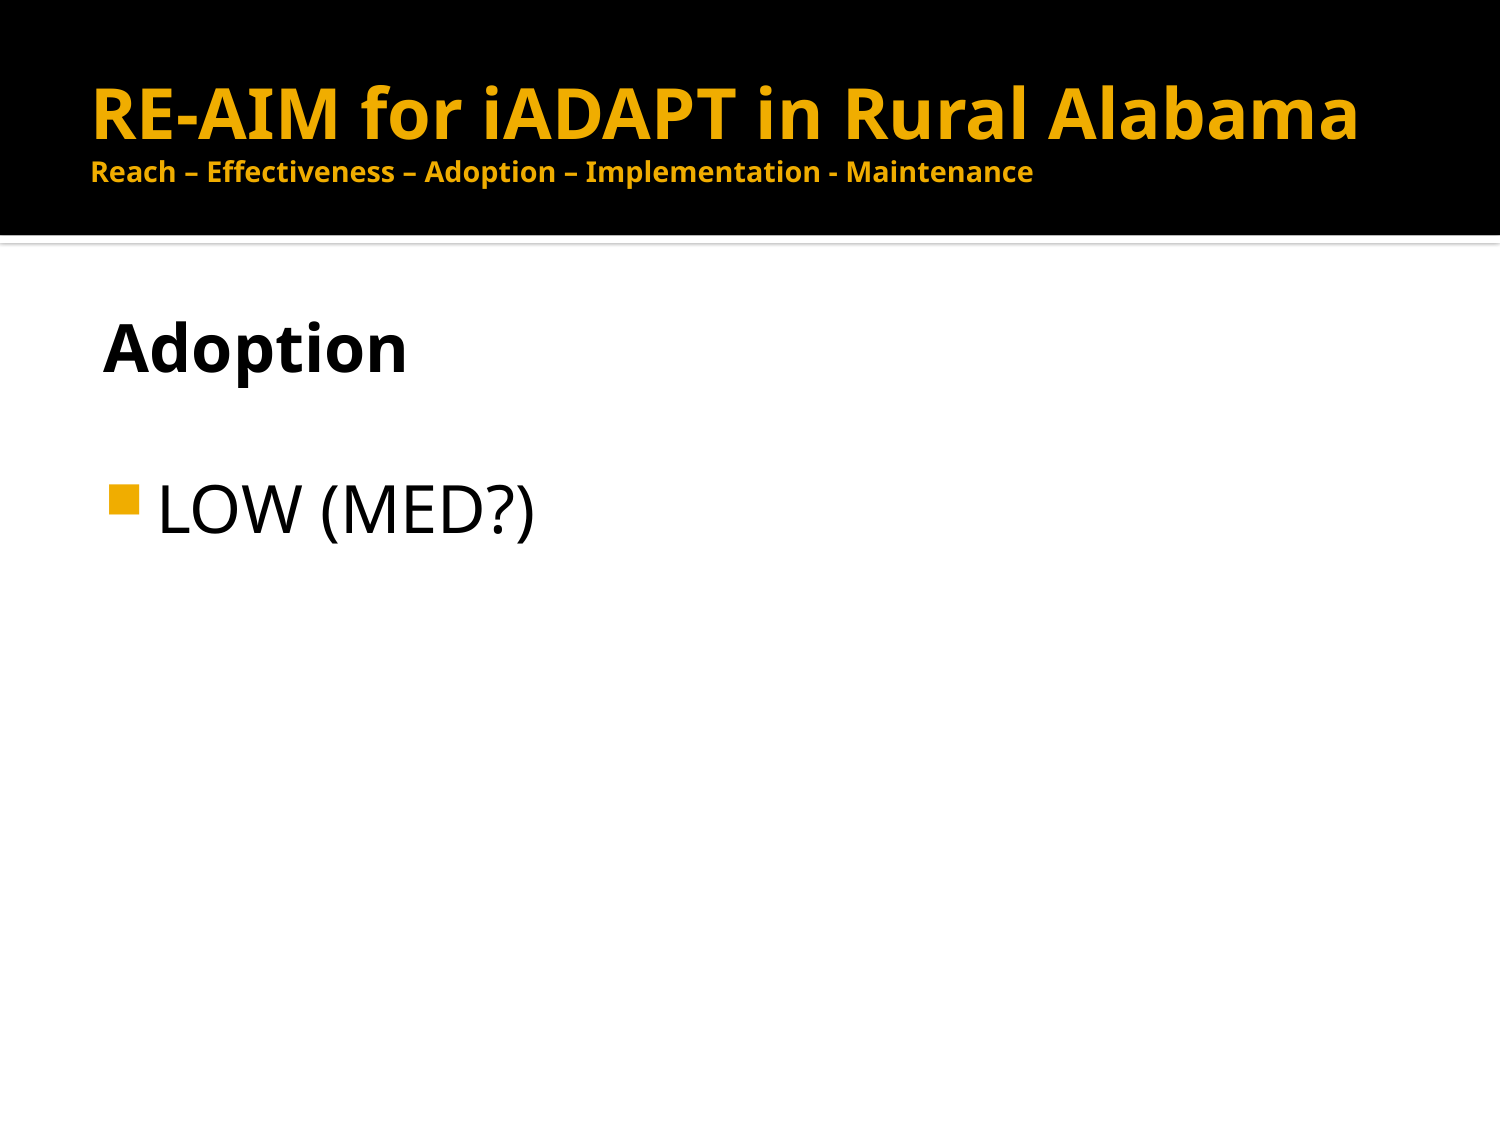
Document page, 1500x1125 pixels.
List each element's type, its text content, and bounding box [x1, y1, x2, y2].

list Adoption LOW (MED?) [75, 291, 1425, 1050]
title RE-AIM for iADAPT in Rural Alabama Reach – Effectiveness – Adoption – Implementation - Maintenance [75, 25, 1425, 231]
